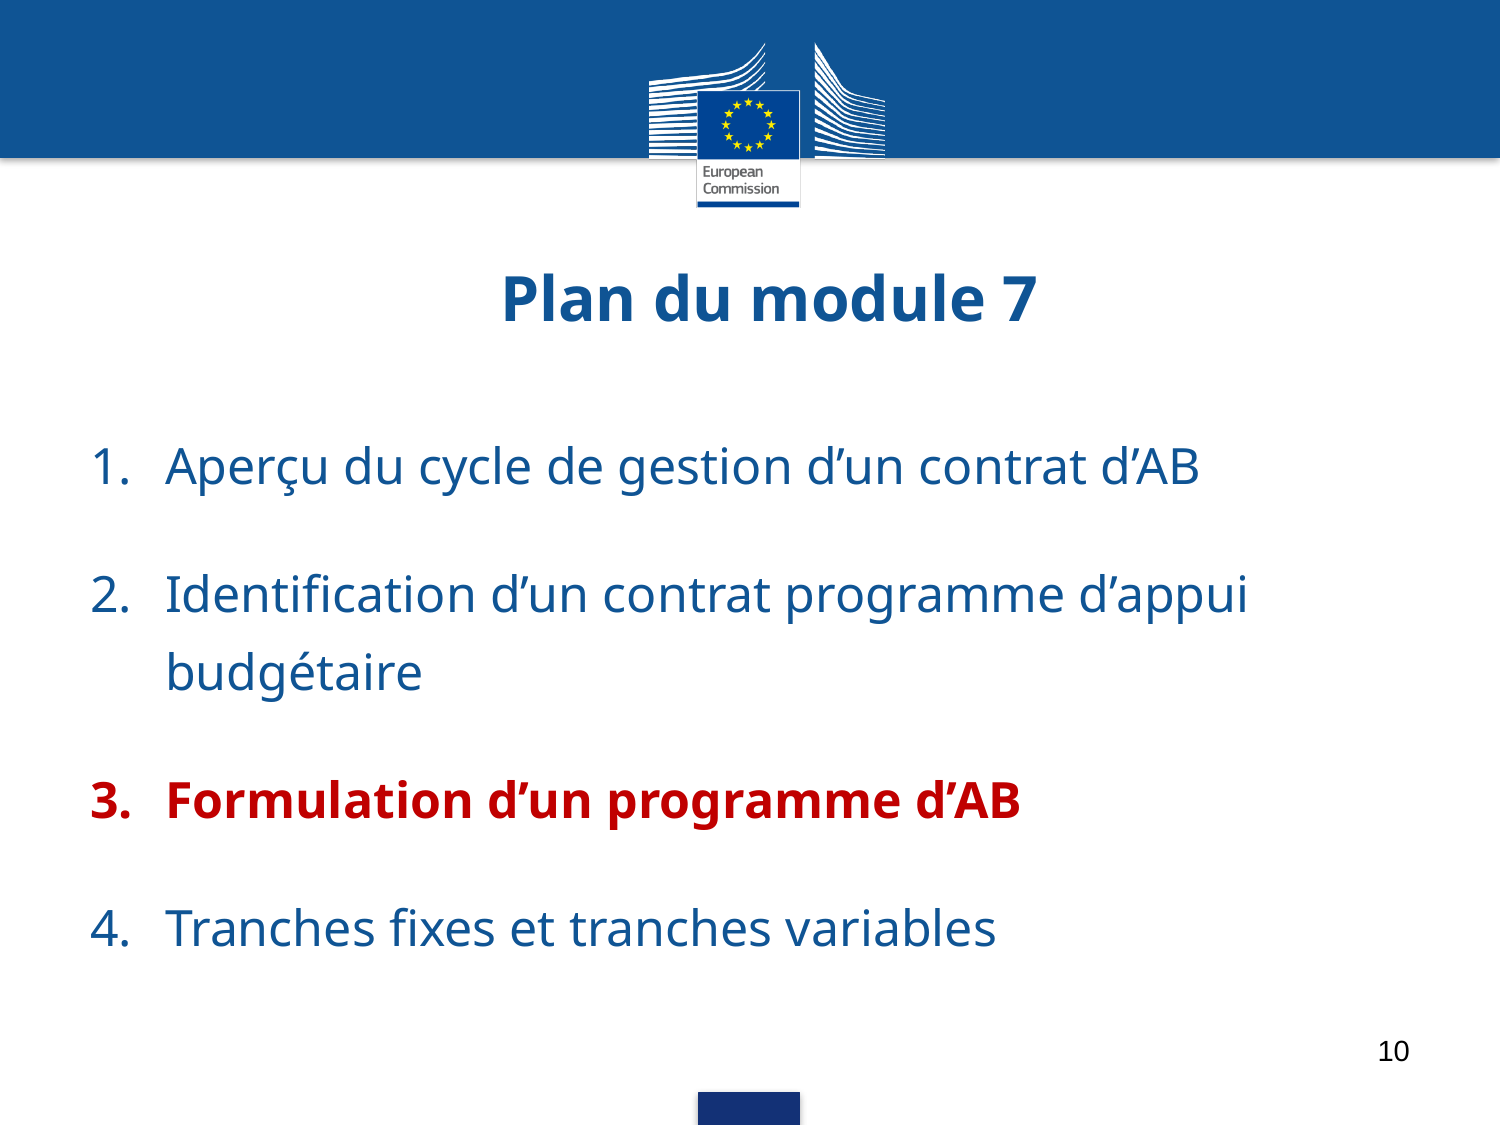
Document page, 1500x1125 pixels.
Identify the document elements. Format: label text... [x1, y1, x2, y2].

title Plan du module 7 [64, 219, 1416, 374]
list Aperçu du cycle de gestion d’un contrat d’AB Identification d’un contrat programme d’appui budgétaire Formulation d’un programme d’AB Tranches fixes et tranches variables [74, 408, 1460, 988]
slide_number 10 [1074, 1024, 1425, 1103]
picture [649, 42, 885, 208]
